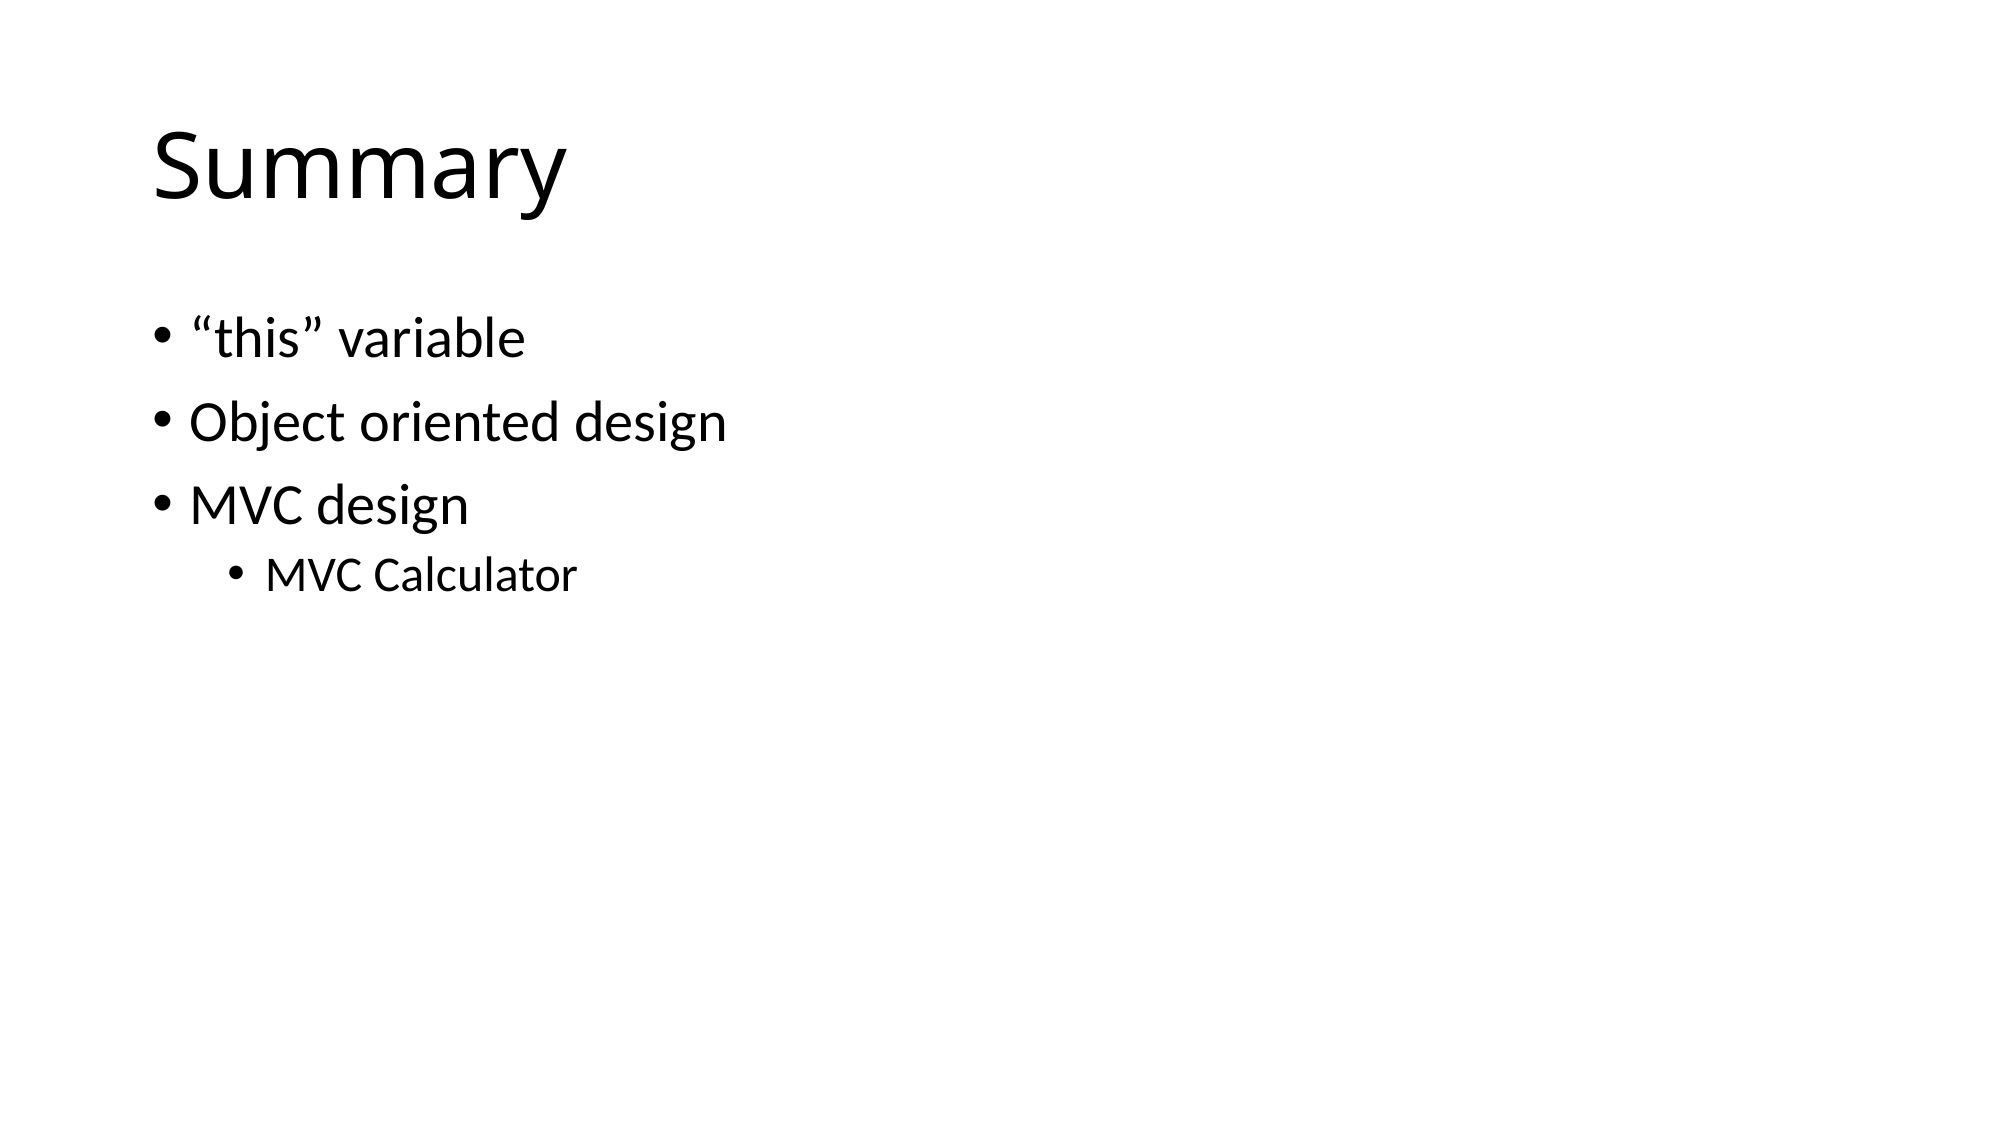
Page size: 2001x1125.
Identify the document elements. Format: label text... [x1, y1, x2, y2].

list “this” variable Object oriented design MVC design MVC Calculator [137, 299, 1863, 1014]
title Summary [137, 59, 1863, 278]
